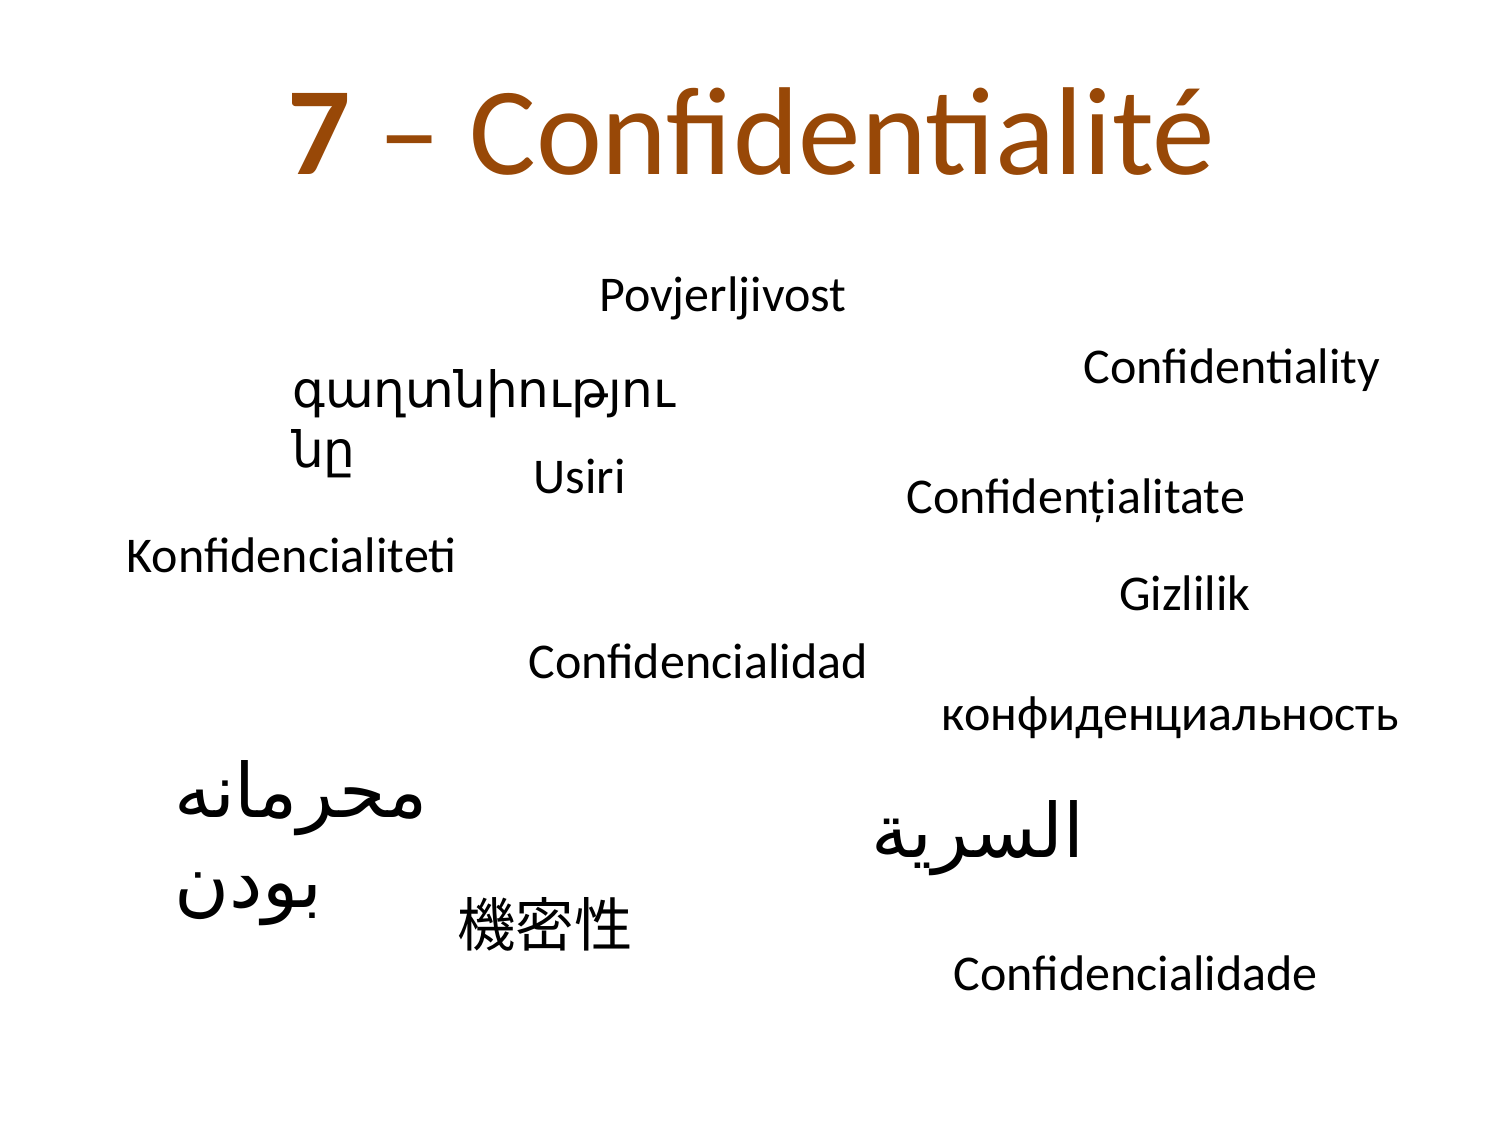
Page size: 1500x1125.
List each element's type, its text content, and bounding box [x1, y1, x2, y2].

text_box գաղտնիությունը [277, 349, 703, 485]
text_box 機密性 [442, 881, 715, 966]
title 7 – Confidentialité [76, 42, 1427, 206]
text_box محرمانه بودن [159, 734, 573, 930]
text_box конфиденциальность [927, 673, 1447, 748]
text_box Konfidencialiteti [112, 515, 479, 590]
text_box السرية [856, 775, 1176, 880]
text_box Povjerljivost [584, 254, 1034, 329]
text_box Confidencialidade [938, 933, 1341, 1009]
text_box Usiri [519, 435, 862, 511]
text_box Confidențialitate [891, 456, 1270, 531]
text_box Gizlilik [1104, 553, 1341, 628]
text_box Confidencialidad [513, 621, 892, 697]
text_box Confidentiality [1068, 326, 1400, 401]
